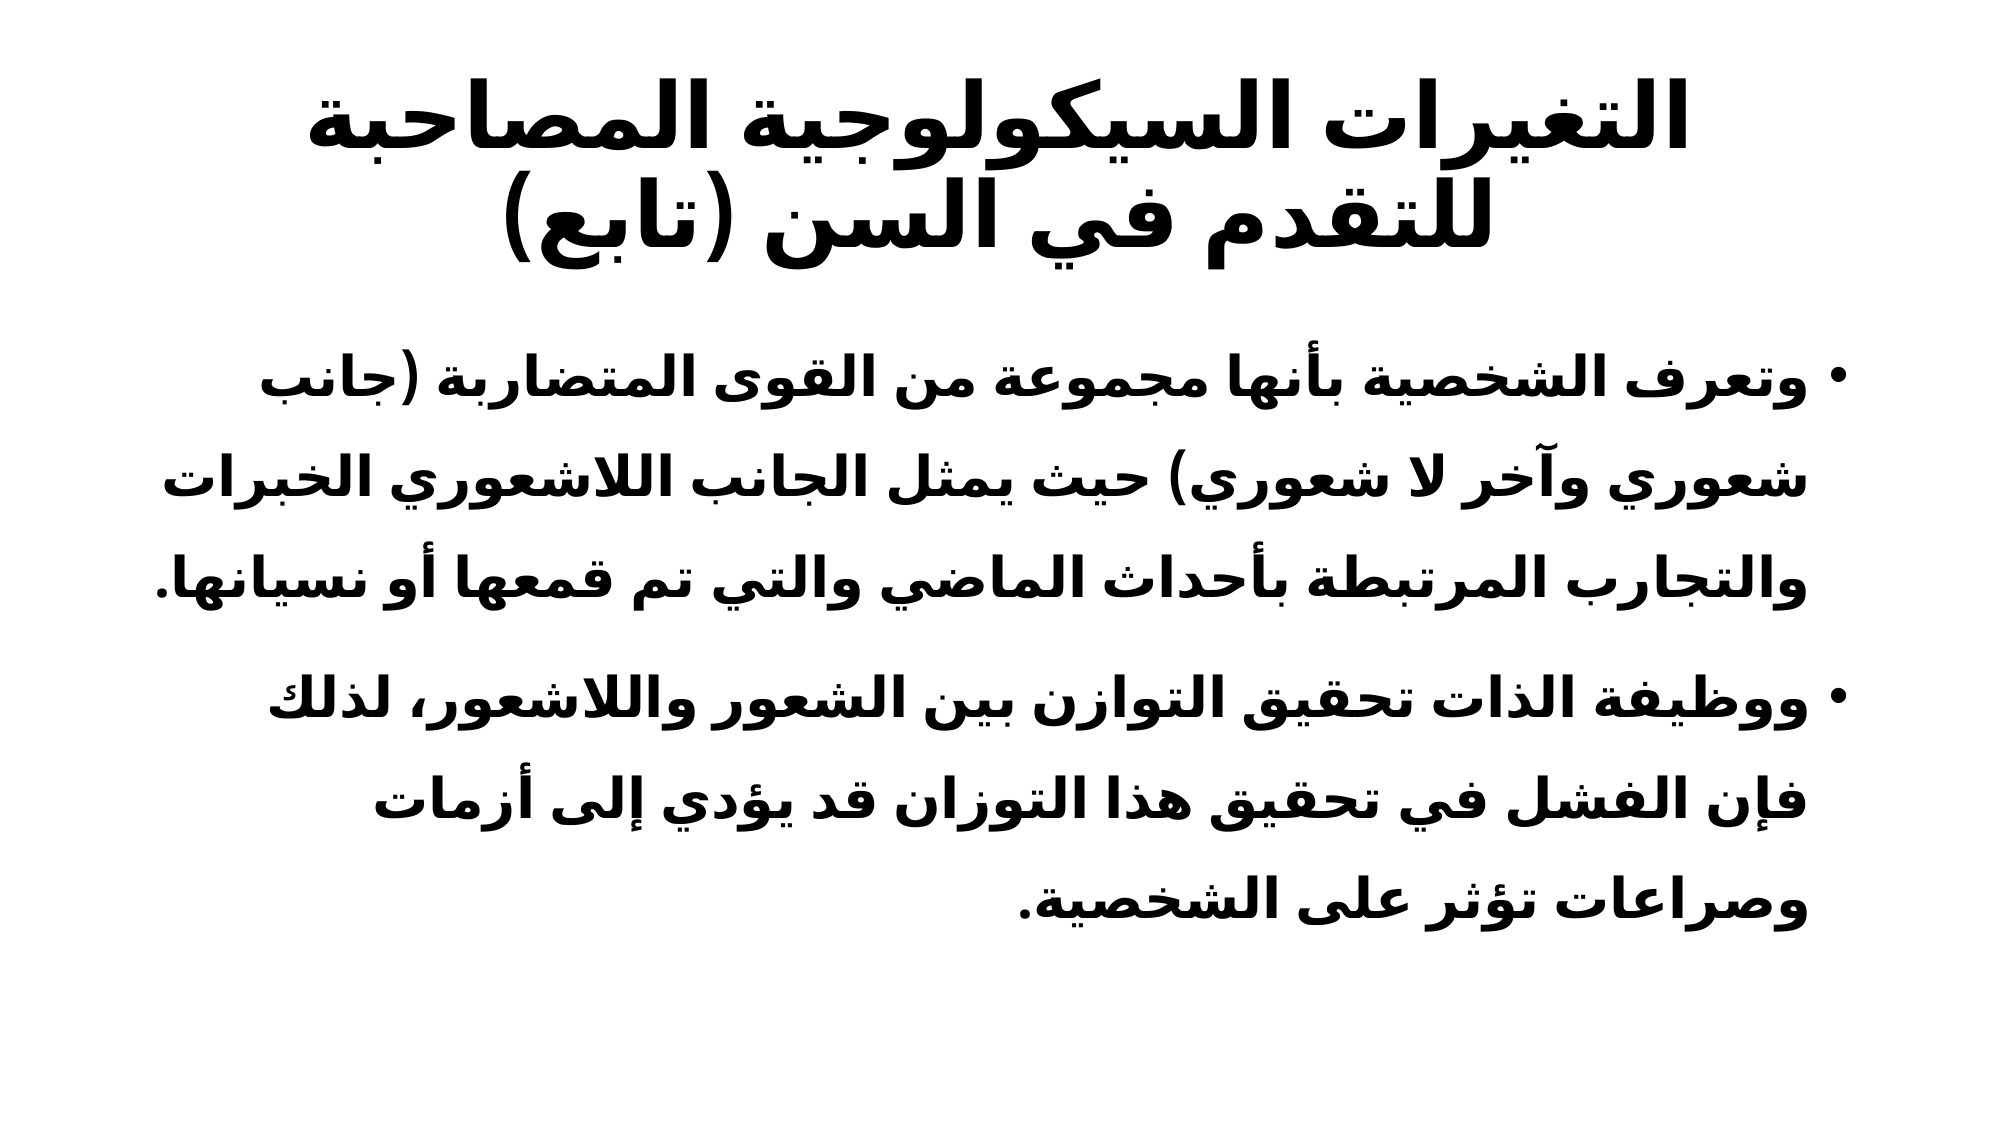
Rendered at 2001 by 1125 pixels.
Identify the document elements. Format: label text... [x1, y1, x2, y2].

title التغيرات السيكولوجية المصاحبة للتقدم في السن (تابع) [137, 59, 1863, 278]
list وتعرف الشخصية بأنها مجموعة من القوى المتضاربة (جانب شعوري وآخر لا شعوري) حيث يمثل الجانب اللاشعوري الخبرات والتجارب المرتبطة بأحداث الماضي والتي تم قمعها أو نسيانها. ووظيفة الذات تحقيق التوازن بين الشعور واللاشعور، لذلك فإن الفشل في تحقيق هذا التوزان قد يؤدي إلى أزمات وصراعات تؤثر على الشخصية. [137, 299, 1863, 1014]
